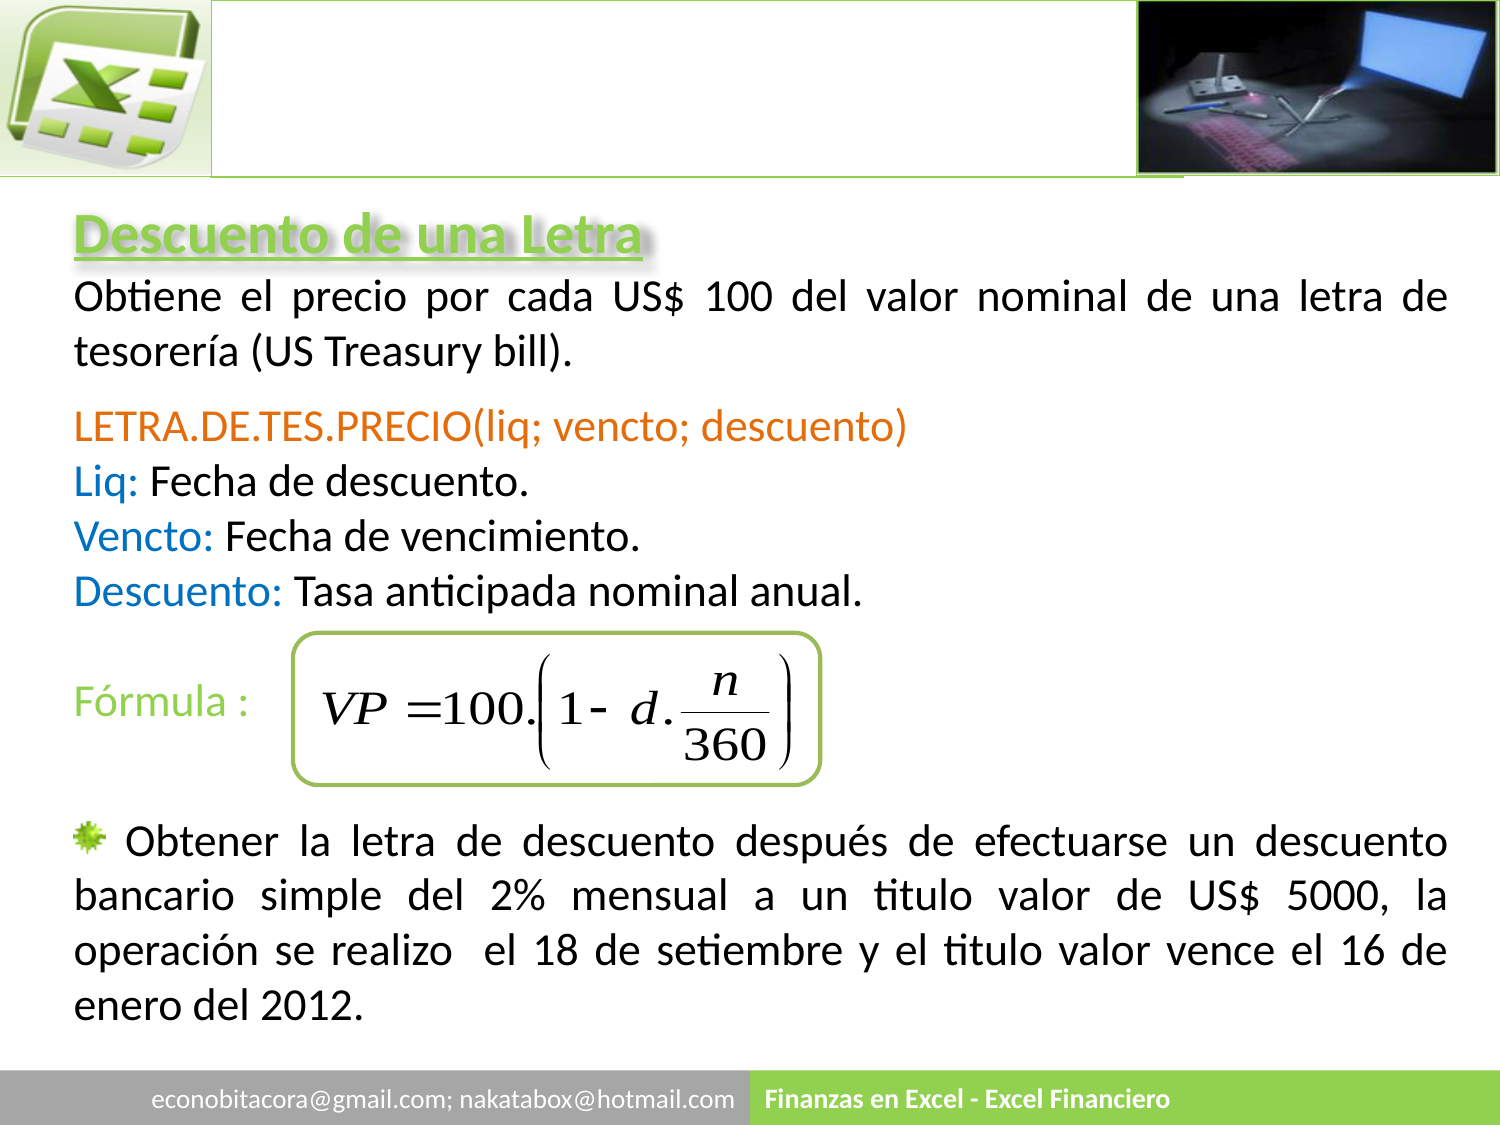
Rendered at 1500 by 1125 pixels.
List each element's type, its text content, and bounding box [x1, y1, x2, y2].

text_box Obtiene el precio por cada US$ 100 del valor nominal de una letra de tesorería (US Treasury bill). LETRA.DE.TES.PRECIO(liq; vencto; descuento) Liq: Fecha de descuento. Vencto: Fecha de vencimiento. Descuento: Tasa anticipada nominal anual. Fórmula : Obtener la letra de descuento después de efectuarse un descuento bancario simple del 2% mensual a un titulo valor de US$ 5000, la operación se realizo el 18 de setiembre y el titulo valor vence el 16 de enero del 2012. [58, 257, 1465, 1043]
text_box [212, 0, 1134, 178]
subtitle Descuento de una Letra [58, 187, 1067, 282]
text_box econobitacora@gmail.com; nakatabox@hotmail.com [0, 1070, 749, 1125]
text_box Finanzas en Excel - Excel Financiero [749, 1070, 1500, 1125]
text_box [316, 644, 809, 781]
text_box [290, 630, 823, 788]
picture [1136, 0, 1500, 177]
picture [73, 821, 106, 854]
picture [0, 0, 212, 177]
